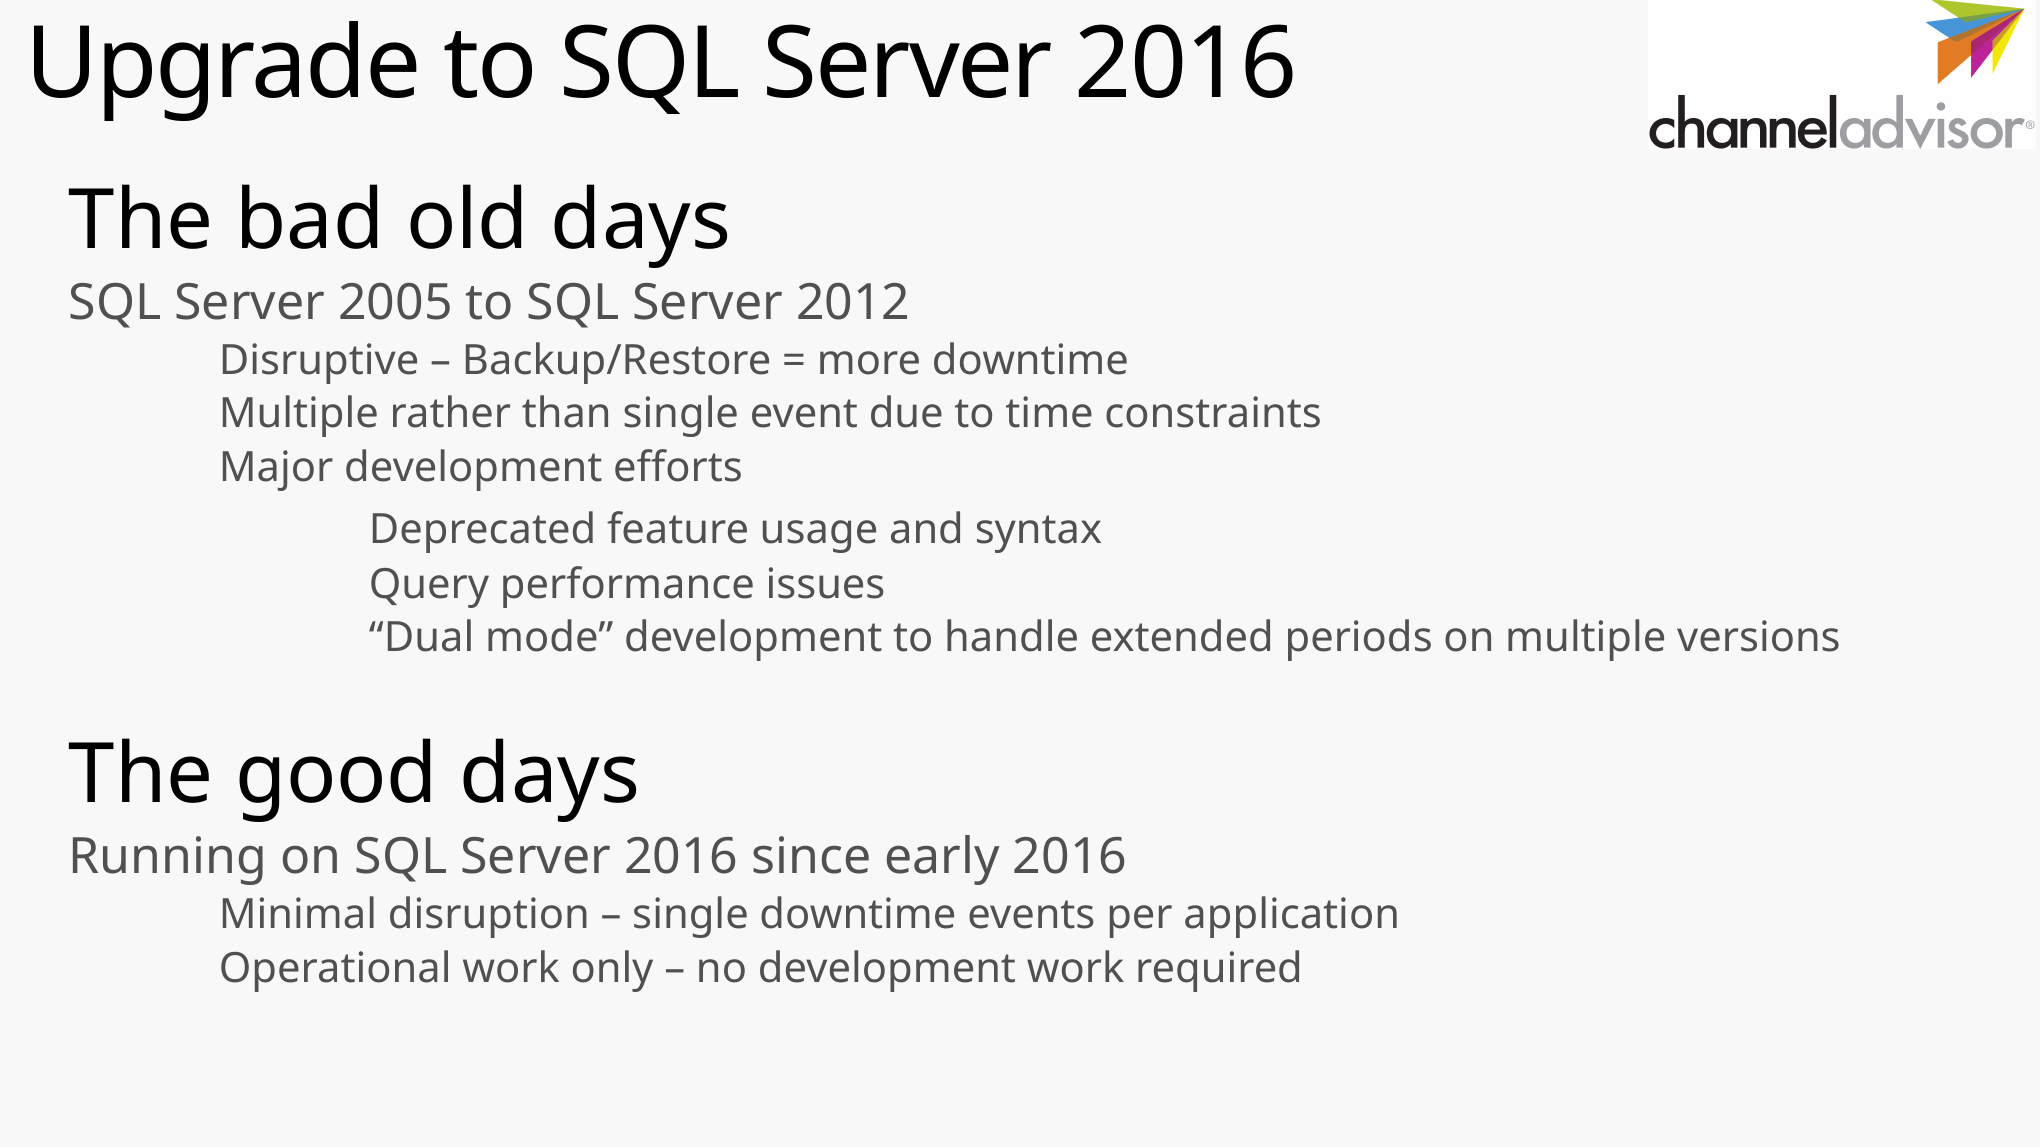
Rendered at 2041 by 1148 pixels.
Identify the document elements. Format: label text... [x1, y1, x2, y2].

list The bad old days SQL Server 2005 to SQL Server 2012 Disruptive – Backup/Restore = more downtime Multiple rather than single event due to time constraints Major development efforts Deprecated feature usage and syntax Query performance issues “Dual mode” development to handle extended periods on multiple versions The good days Running on SQL Server 2016 since early 2016 Minimal disruption – single downtime events per application Operational work only – no development work required [45, 161, 2008, 1038]
picture [1647, 0, 2036, 149]
title Upgrade to SQL Server 2016 [1, 0, 1647, 148]
